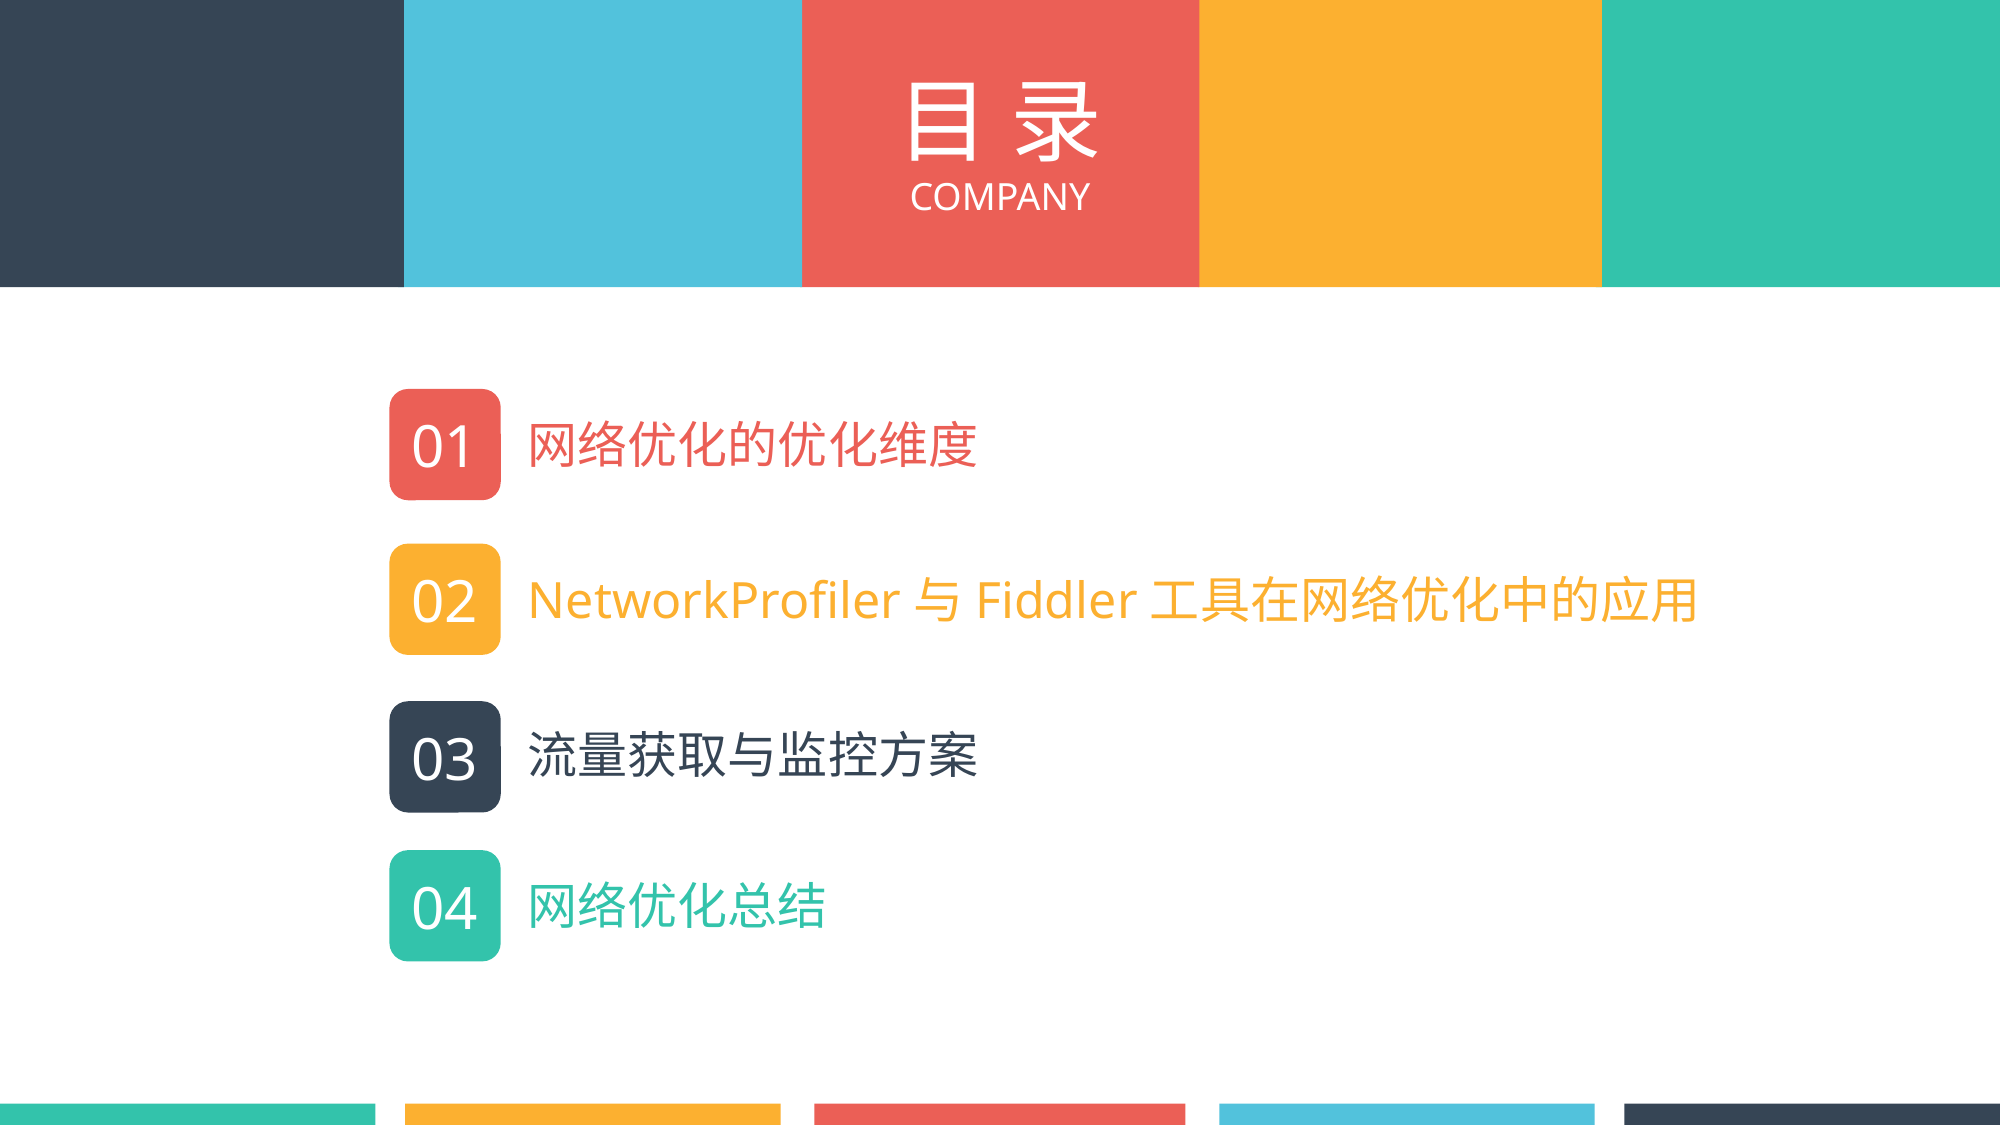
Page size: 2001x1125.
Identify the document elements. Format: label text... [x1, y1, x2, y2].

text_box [389, 543, 1818, 655]
text_box [0, 0, 404, 288]
text_box [803, 0, 1200, 288]
text_box 目 录 COMPANY [883, 55, 1117, 225]
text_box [389, 701, 1758, 813]
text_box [389, 388, 1295, 501]
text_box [389, 850, 1473, 962]
text_box [405, 1103, 781, 1125]
text_box [1219, 1103, 1595, 1125]
text_box [1602, 0, 2000, 288]
text_box [1624, 1103, 2000, 1125]
text_box [404, 0, 803, 288]
text_box [0, 1103, 376, 1125]
text_box [1200, 0, 1602, 288]
text_box [814, 1103, 1186, 1125]
